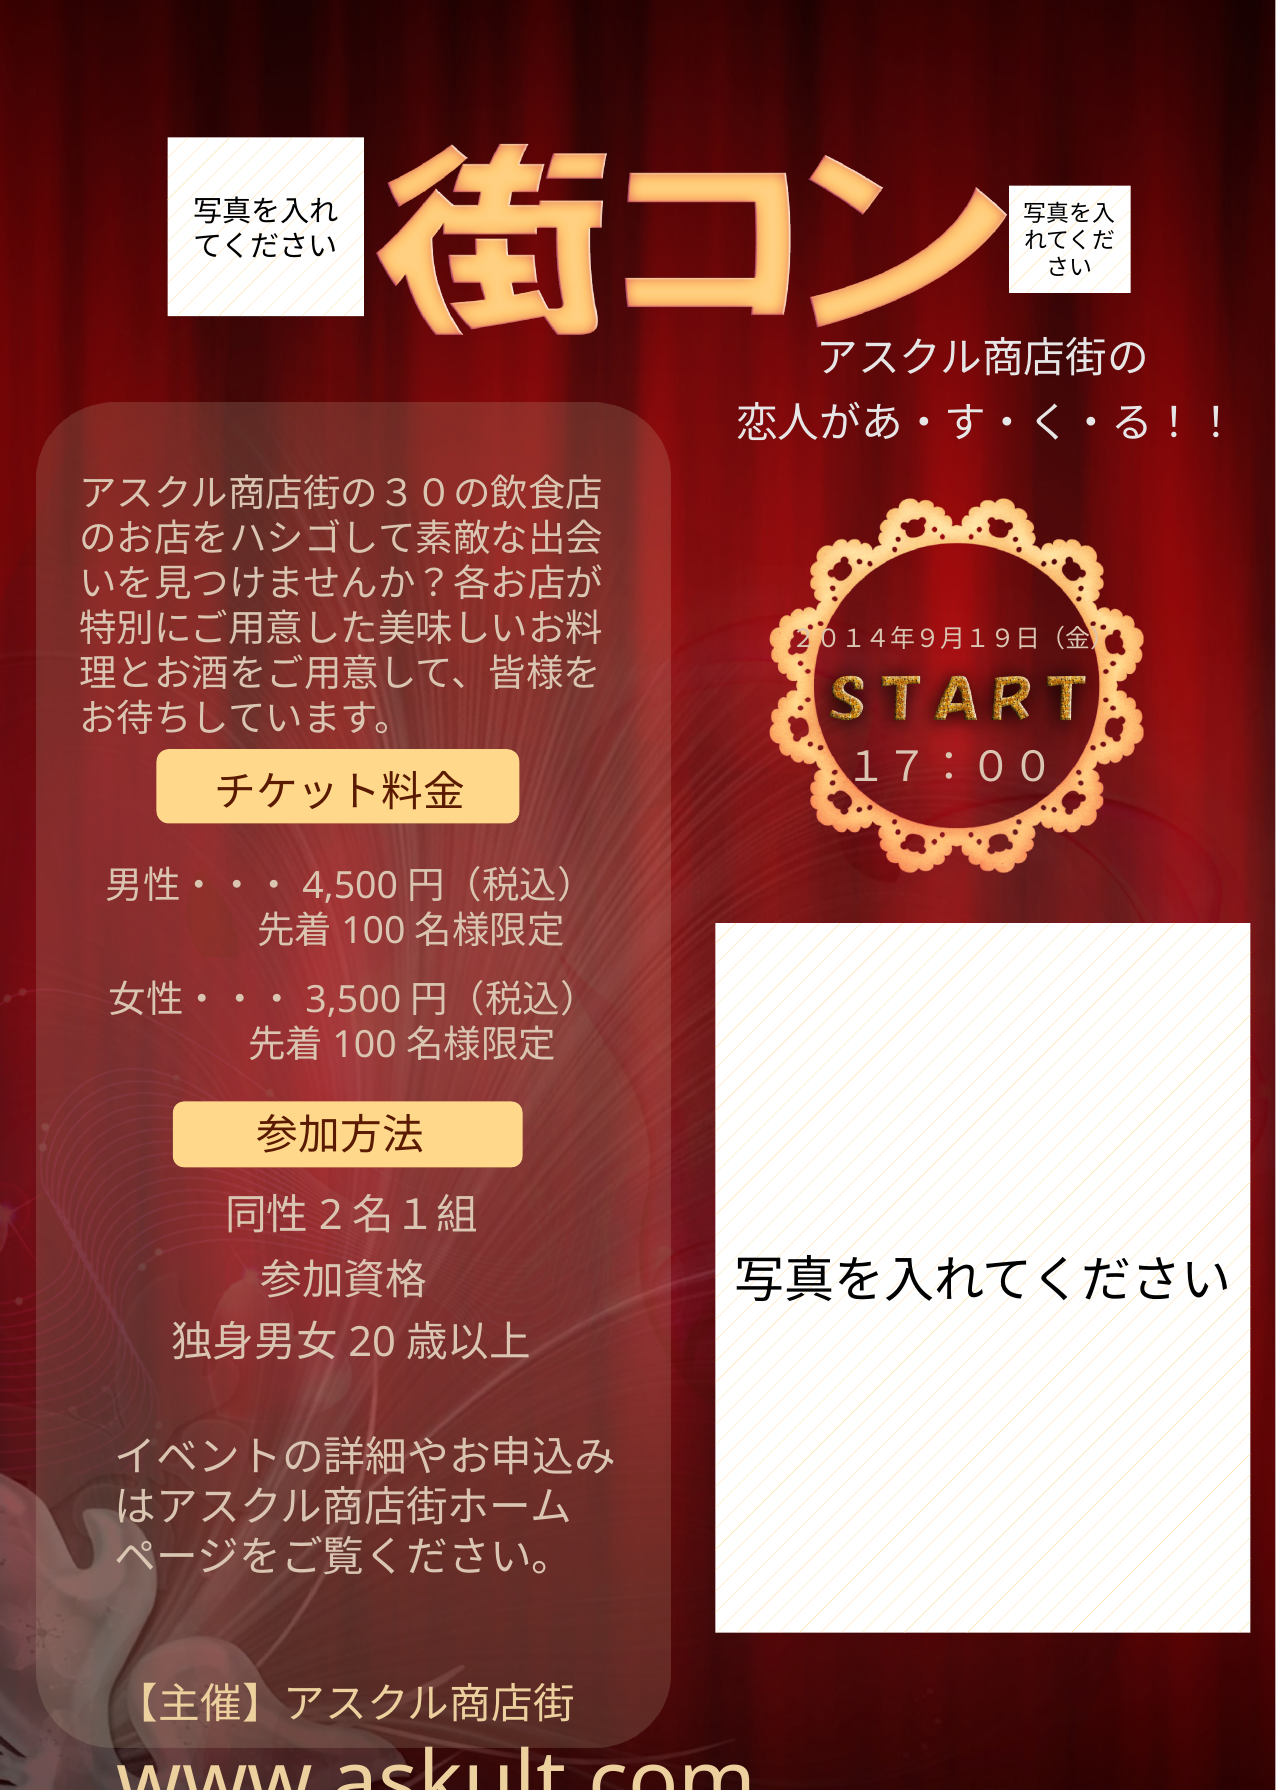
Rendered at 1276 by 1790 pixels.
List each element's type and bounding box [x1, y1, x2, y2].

text_box [156, 749, 523, 1168]
picture [0, 0, 1276, 1790]
text_box [743, 492, 1164, 918]
